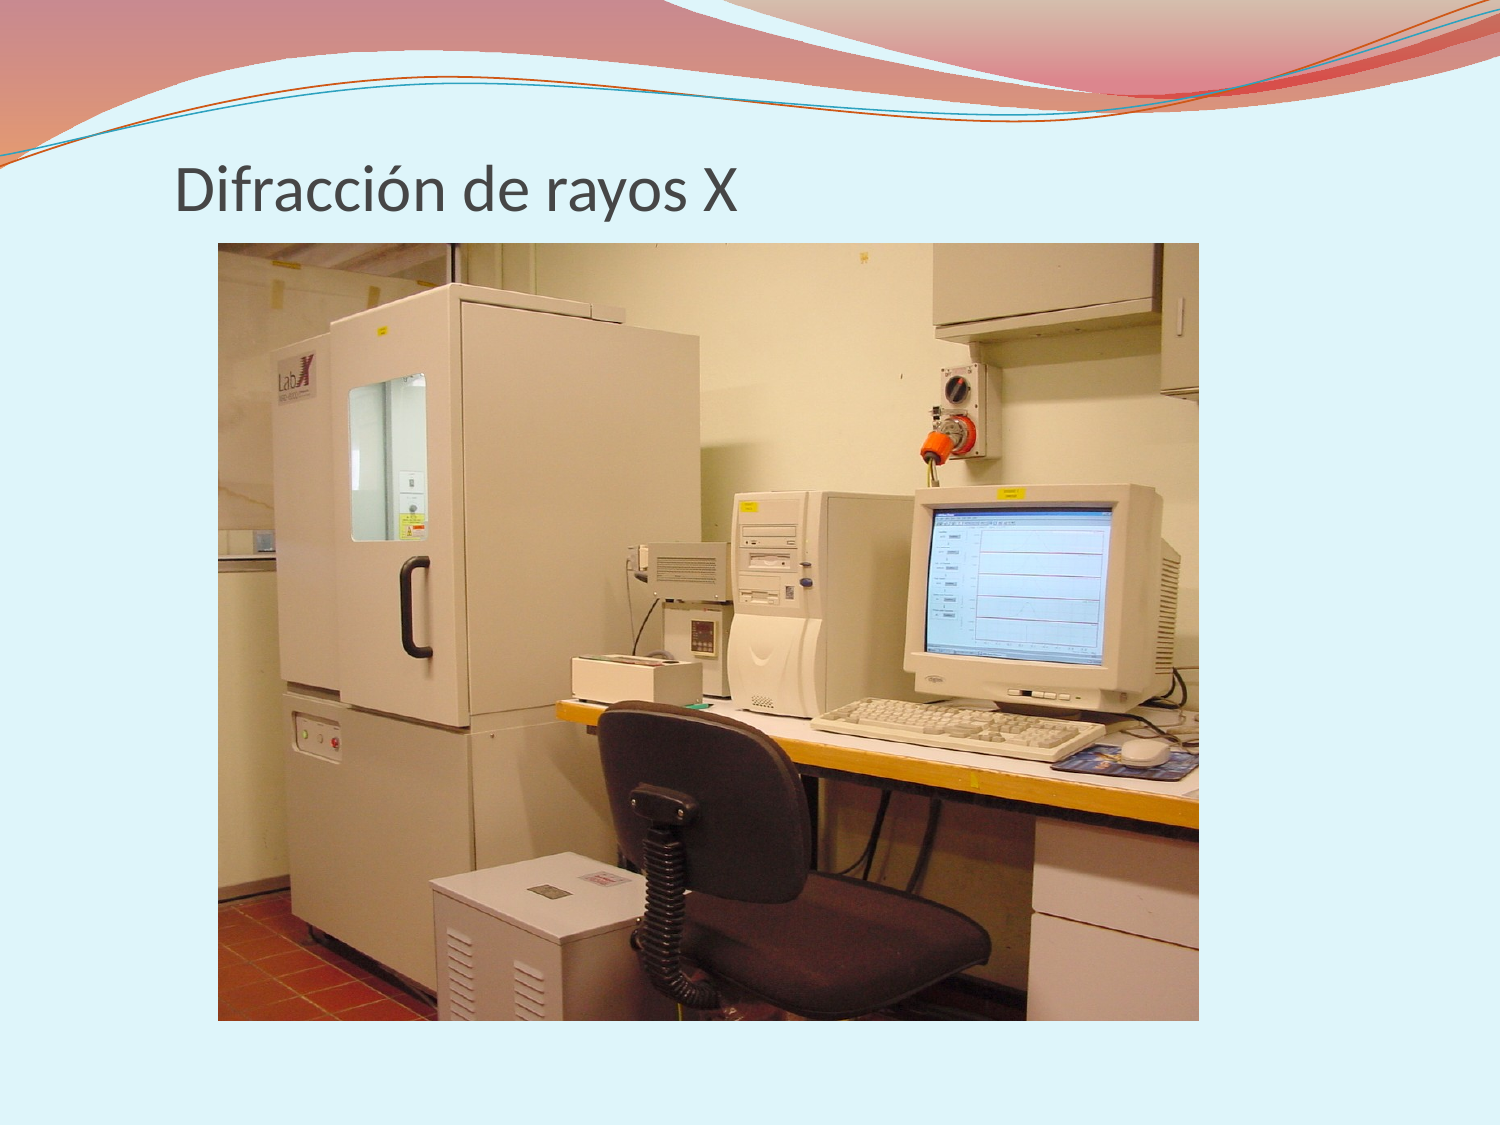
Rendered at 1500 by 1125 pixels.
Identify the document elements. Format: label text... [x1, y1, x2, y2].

title Difracción de rayos X [174, 50, 1400, 225]
picture [218, 243, 1199, 1021]
